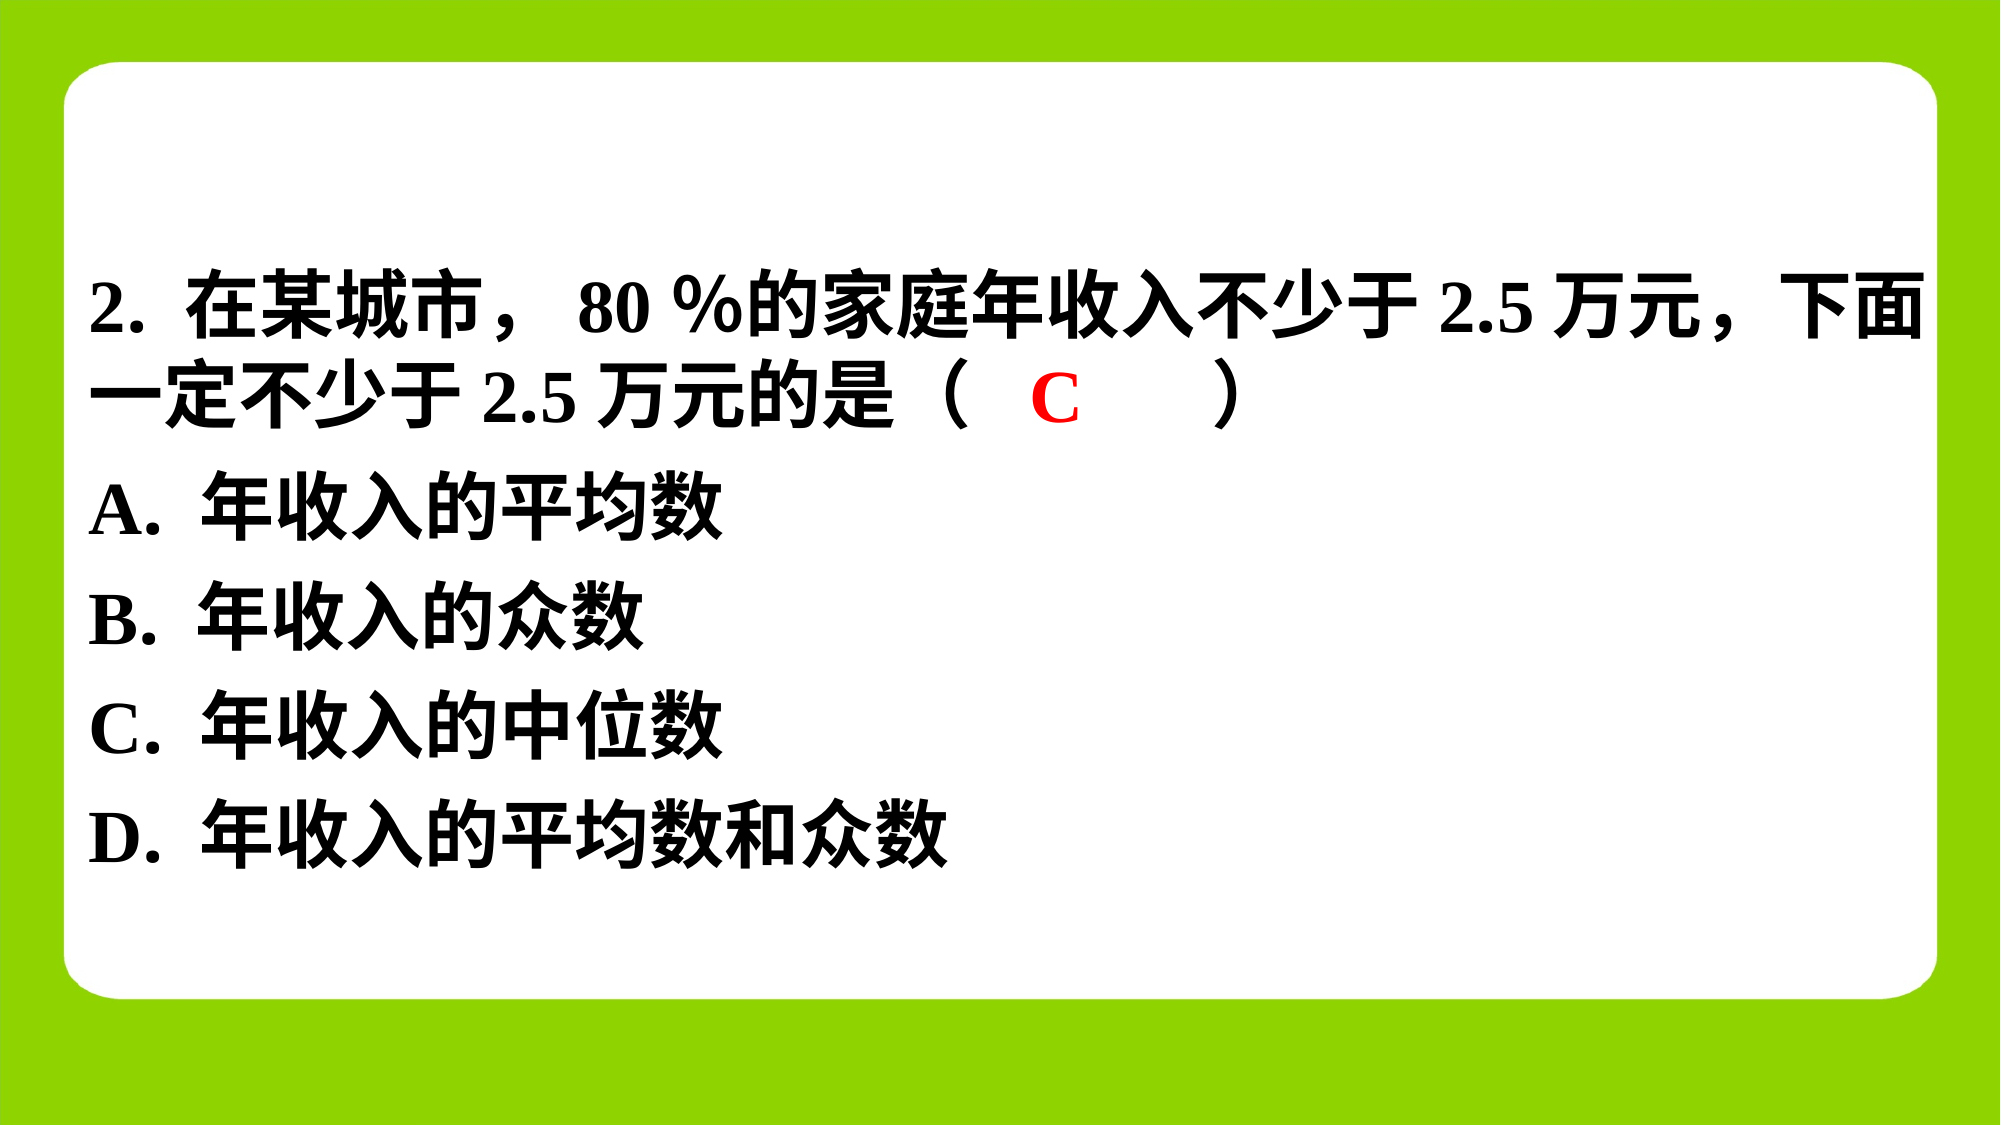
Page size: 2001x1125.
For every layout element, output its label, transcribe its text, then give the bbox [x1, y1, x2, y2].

table_cell B. 年收入的众数 [89, 557, 1054, 666]
text_box 2. 在某城市，80％的家庭年收入不少于2.5万元，下面 一定不少于2.5万元的是（ C ） [88, 257, 1974, 440]
table_cell C. 年收入的中位数 [89, 666, 1054, 775]
table_header A. 年收入的平均数 [89, 448, 1054, 557]
table_cell D. 年收入的平均数和众数 [89, 775, 1054, 884]
picture [0, 0, 2001, 1125]
text_box C [1014, 340, 1099, 446]
